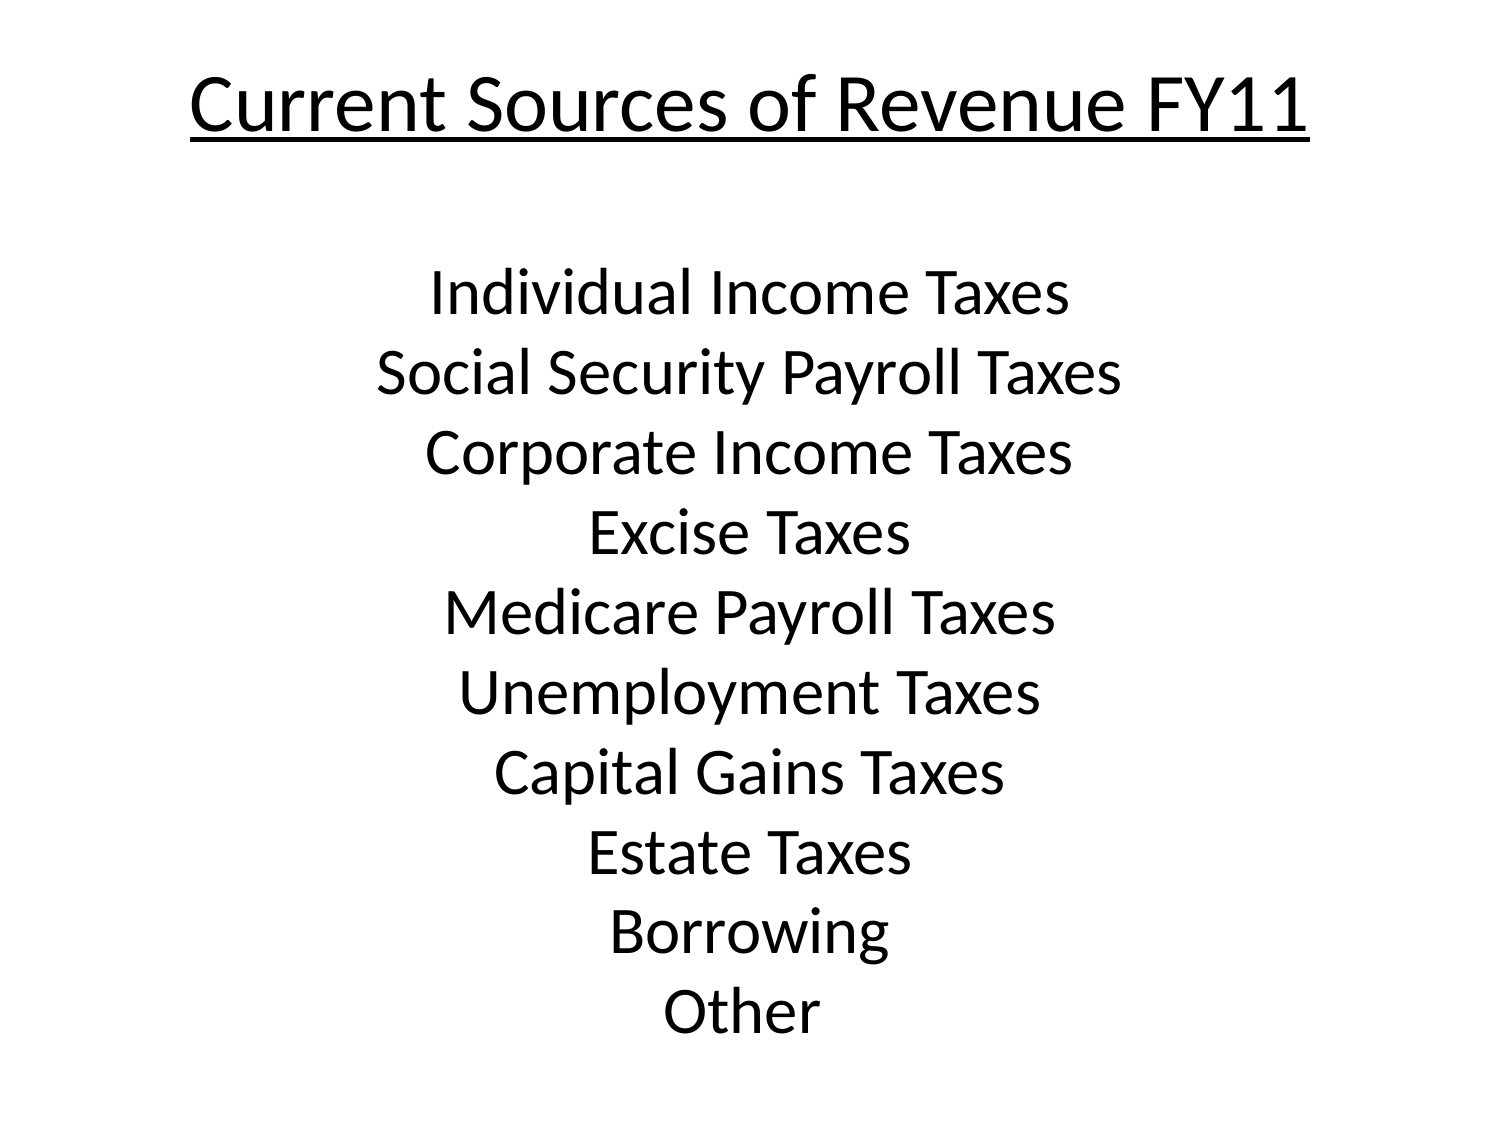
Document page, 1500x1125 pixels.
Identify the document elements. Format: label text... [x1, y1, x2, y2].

title Current Sources of Revenue FY11 Individual Income Taxes Social Security Payroll Taxes Corporate Income Taxes Excise Taxes Medicare Payroll Taxes Unemployment Taxes Capital Gains Taxes Estate Taxes Borrowing Other [74, 44, 1426, 1051]
